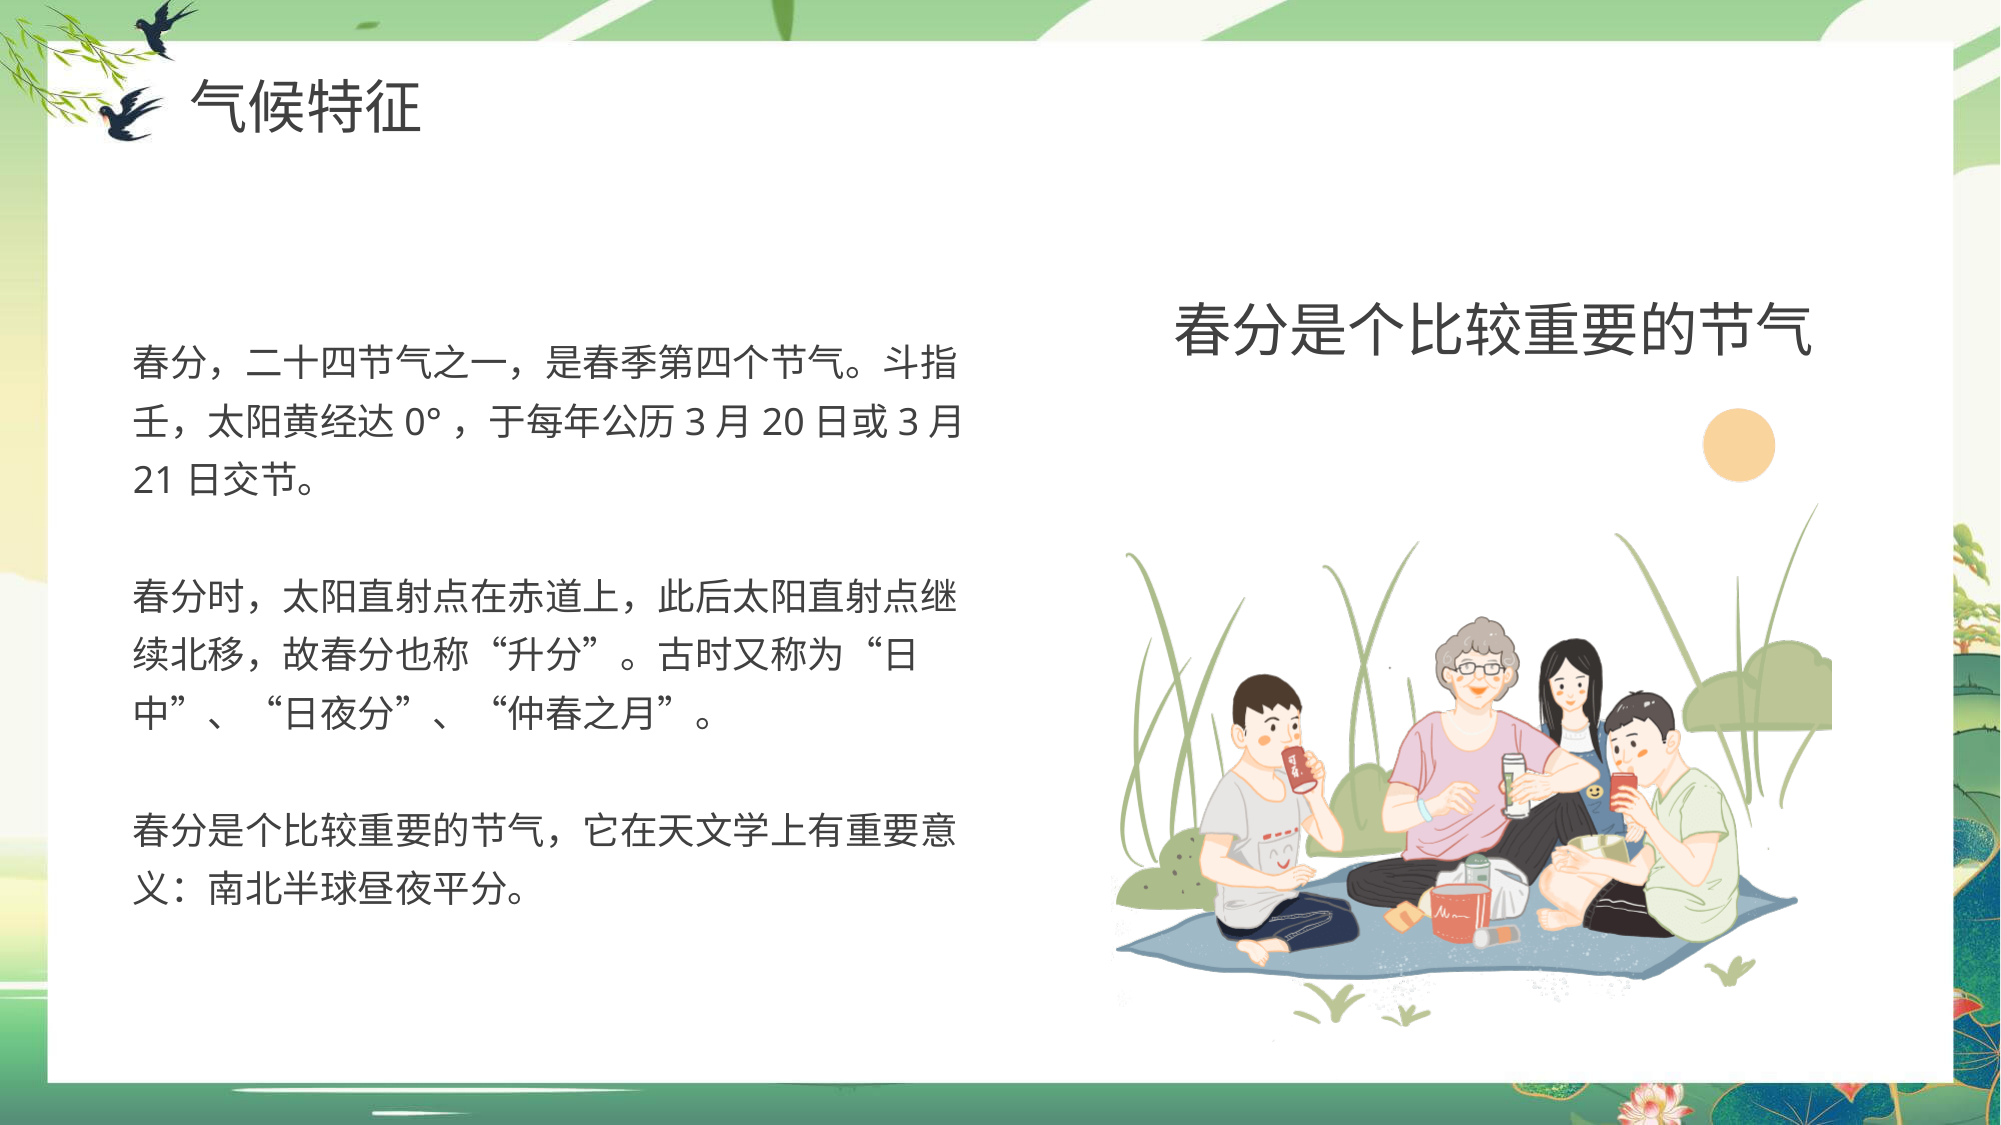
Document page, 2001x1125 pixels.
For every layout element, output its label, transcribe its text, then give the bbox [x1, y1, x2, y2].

text_box 春分，二十四节气之一，是春季第四个节气。斗指壬，太阳黄经达0°，于每年公历3月20日或3月21日交节。 春分时，太阳直射点在赤道上，此后太阳直射点继续北移，故春分也称“升分”。古时又称为“日中”、“日夜分”、“仲春之月”。 春分是个比较重要的节气，它在天文学上有重要意义：南北半球昼夜平分。 [118, 318, 1000, 918]
text_box 气候特征 [174, 62, 477, 148]
text_box 春分是个比较重要的节气 [1158, 285, 1829, 359]
picture [0, 0, 2001, 1125]
